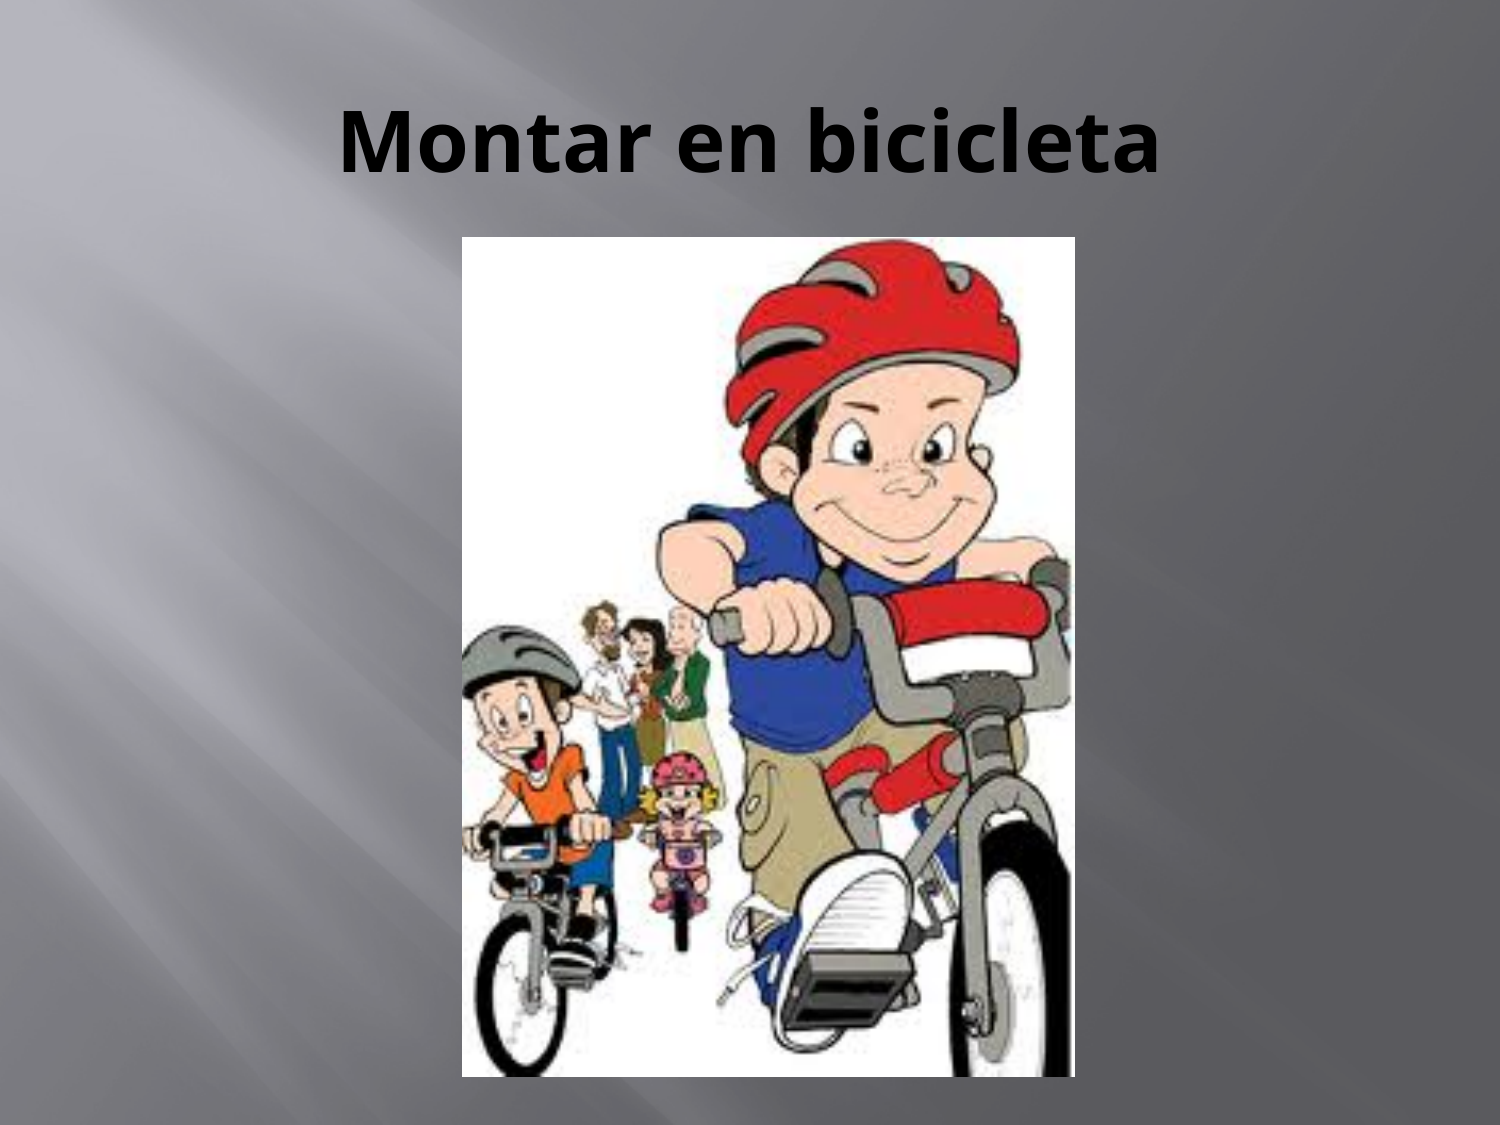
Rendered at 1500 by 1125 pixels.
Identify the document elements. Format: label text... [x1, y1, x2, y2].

picture [462, 237, 1076, 1077]
title Montar en bicicleta [75, 45, 1425, 233]
